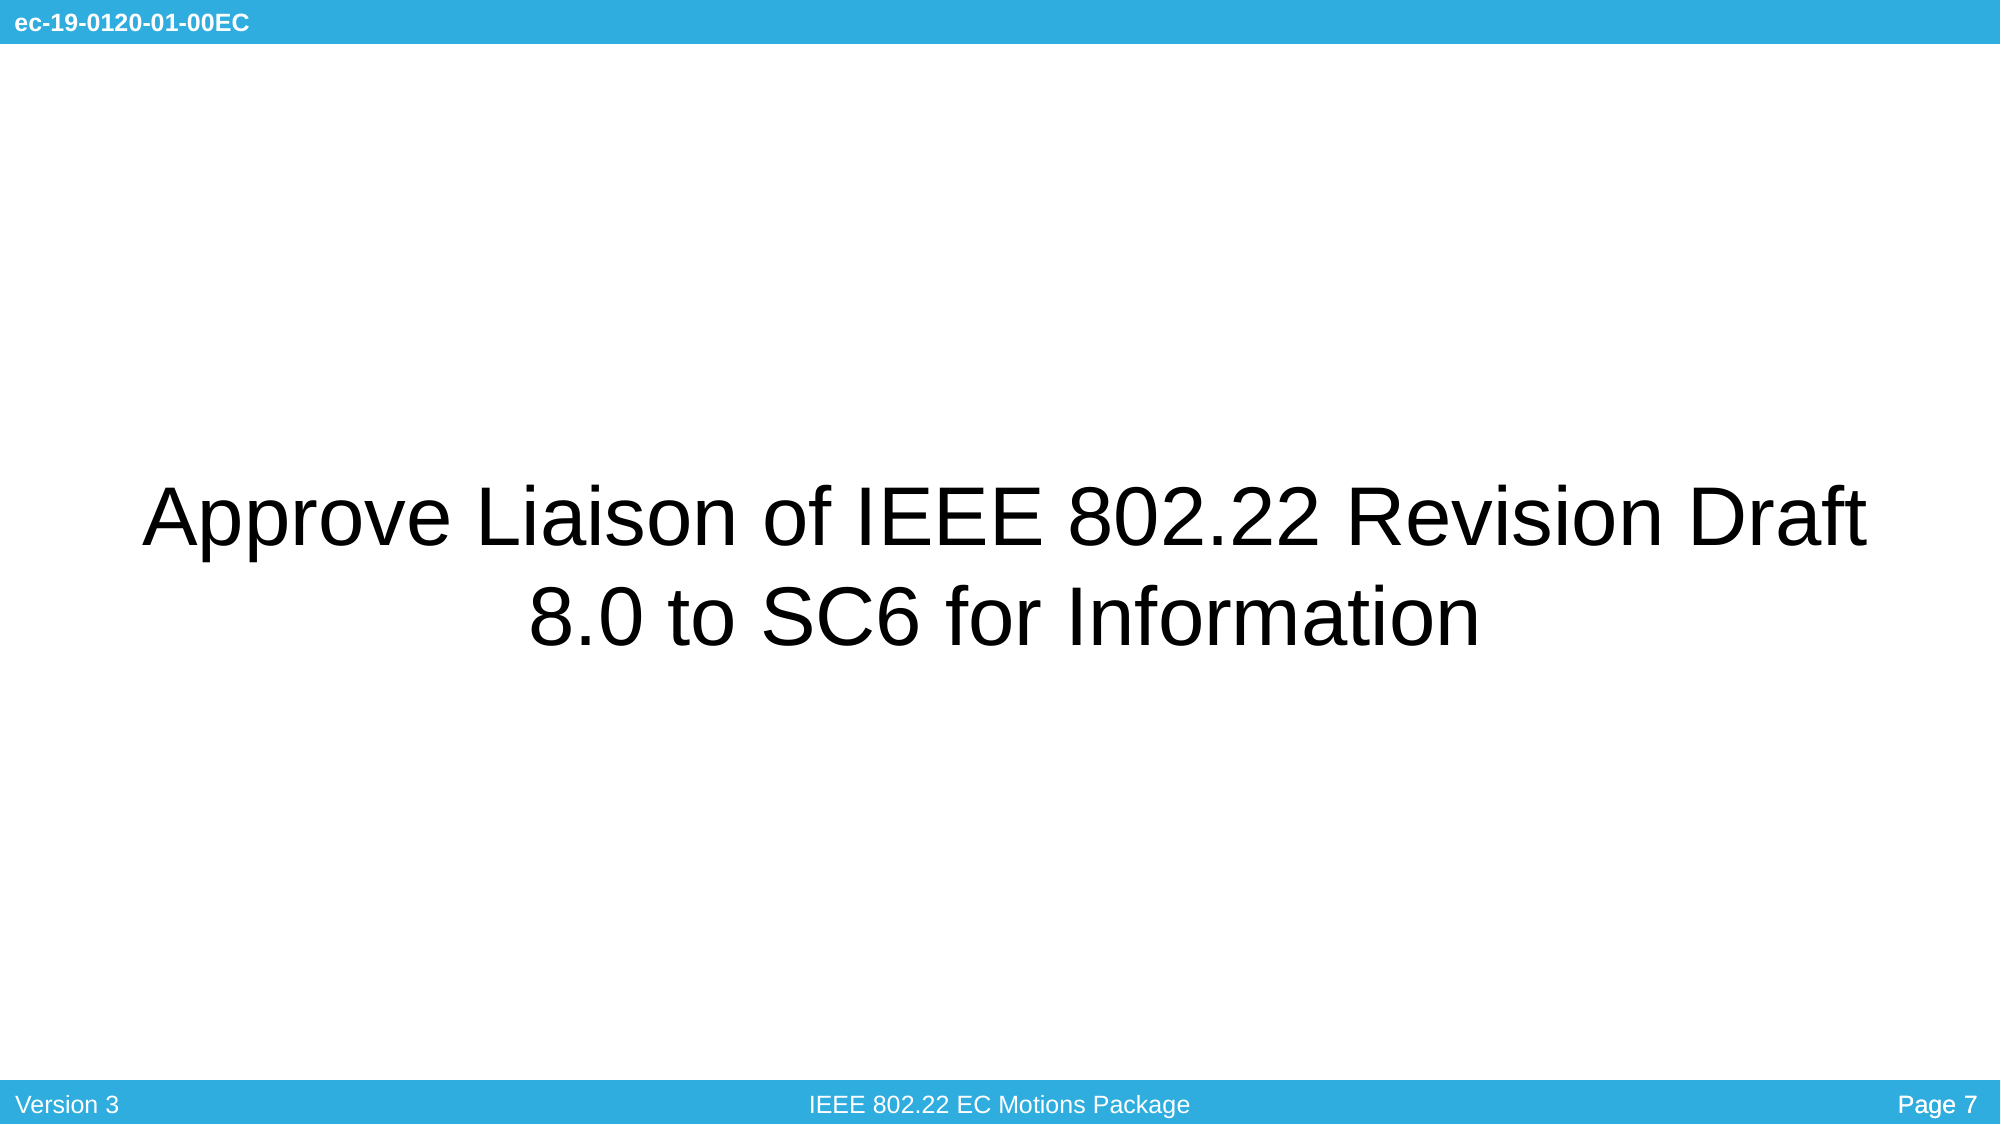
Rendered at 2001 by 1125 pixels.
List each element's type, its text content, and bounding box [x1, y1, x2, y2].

title Approve Liaison of IEEE 802.22 Revision Draft 8.0 to SC6 for Information [114, 418, 1898, 707]
